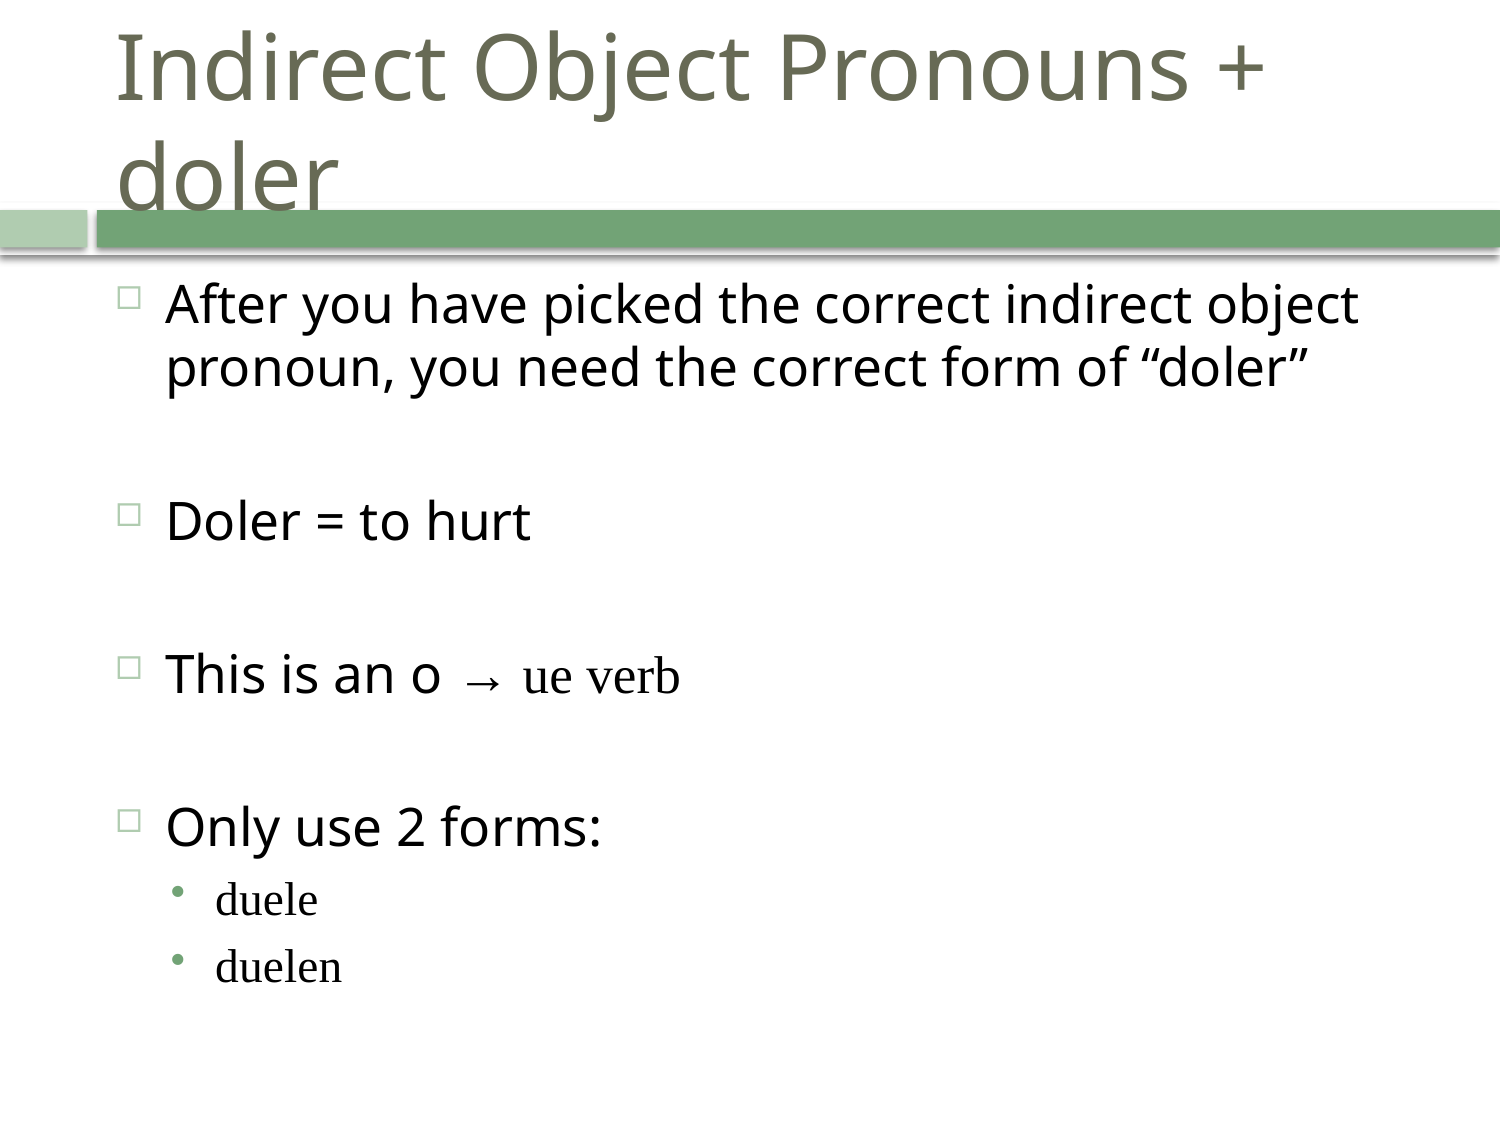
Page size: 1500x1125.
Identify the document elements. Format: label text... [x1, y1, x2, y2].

title Indirect Object Pronouns + doler [100, 37, 1438, 200]
list After you have picked the correct indirect object pronoun, you need the correct form of “doler” Doler = to hurt This is an o → ue verb Only use 2 forms: duele duelen [100, 262, 1438, 1000]
